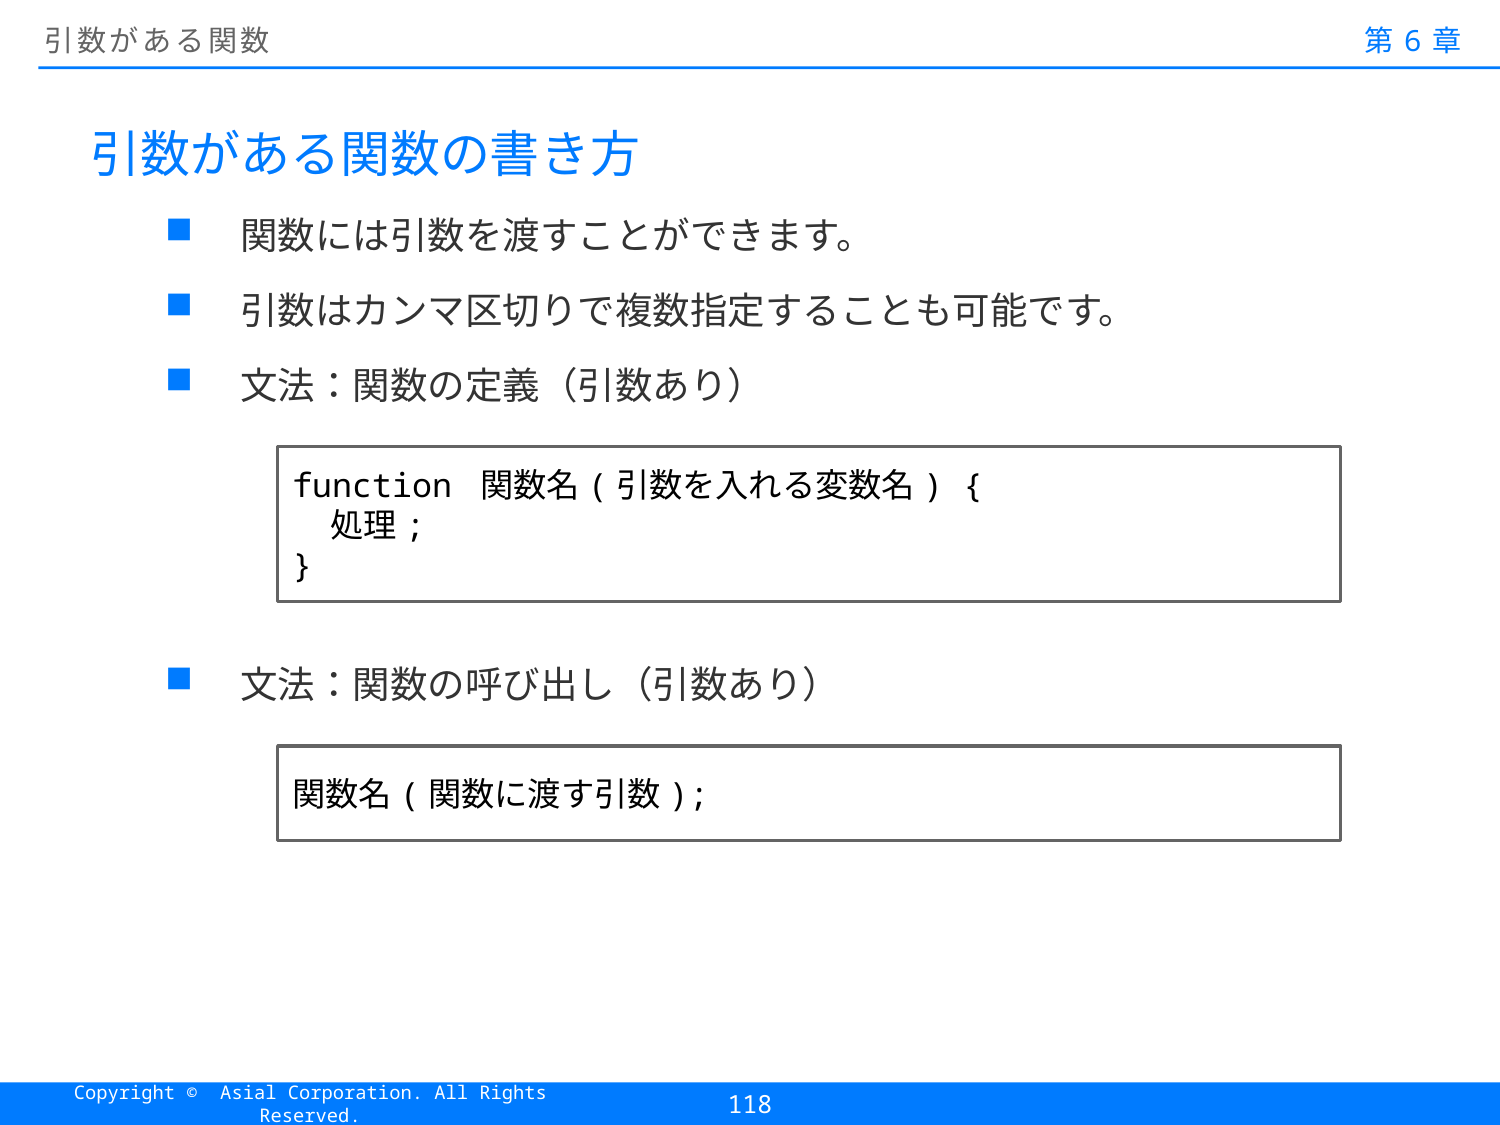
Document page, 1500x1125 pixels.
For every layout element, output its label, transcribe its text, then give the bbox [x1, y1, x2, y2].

text_box function 関数名(引数を入れる変数名) { 処理; } [275, 445, 1343, 603]
title 引数がある関数 [29, 7, 702, 72]
list 第6章 [702, 7, 1477, 72]
list 引数がある関数の書き方 関数には引数を渡すことができます。 引数はカンマ区切りで複数指定することも可能です。 文法：関数の定義（引数あり） 文法：関数の呼び出し（引数あり） [75, 84, 1425, 988]
slide_number 118 [581, 1075, 919, 1125]
text_box 関数名(関数に渡す引数); [275, 744, 1343, 843]
